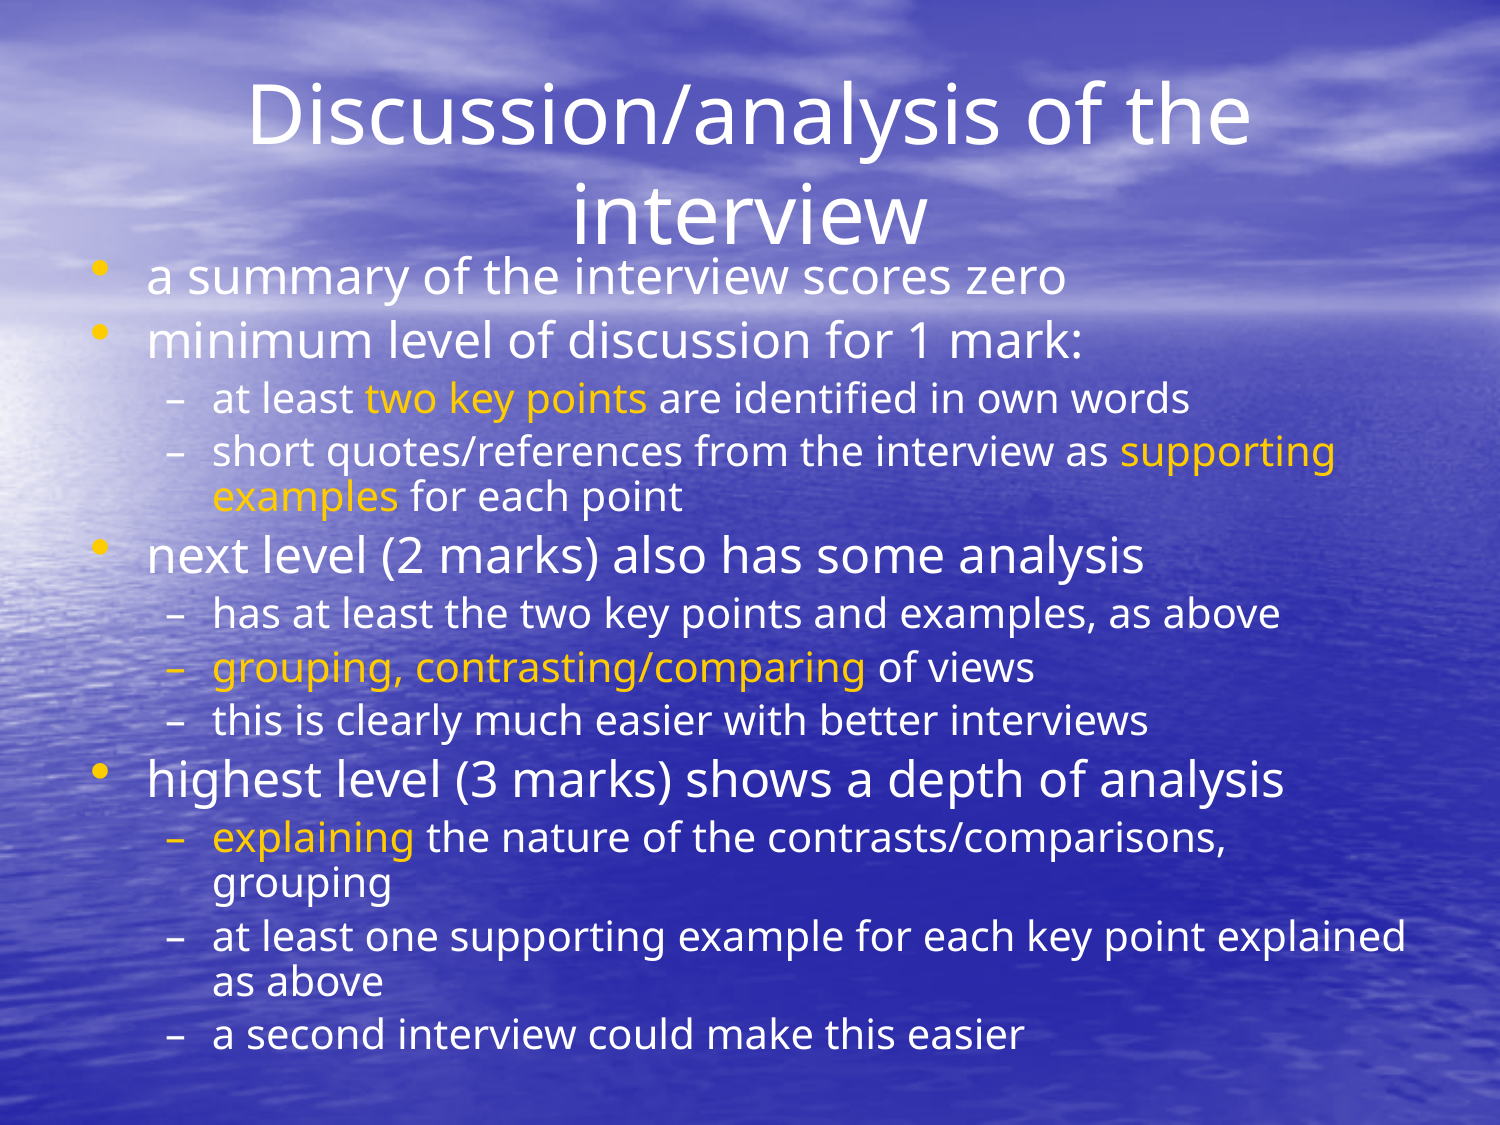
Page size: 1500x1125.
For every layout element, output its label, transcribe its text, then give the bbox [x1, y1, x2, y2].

title Discussion/analysis of the interview [74, 47, 1426, 243]
list a summary of the interview scores zero minimum level of discussion for 1 mark: at least two key points are identified in own words short quotes/references from the interview as supporting examples for each point next level (2 marks) also has some analysis has at least the two key points and examples, as above grouping, contrasting/comparing of views this is clearly much easier with better interviews highest level (3 marks) shows a depth of analysis explaining the nature of the contrasts/comparisons, grouping at least one supporting example for each key point explained as above a second interview could make this easier [74, 243, 1426, 1048]
